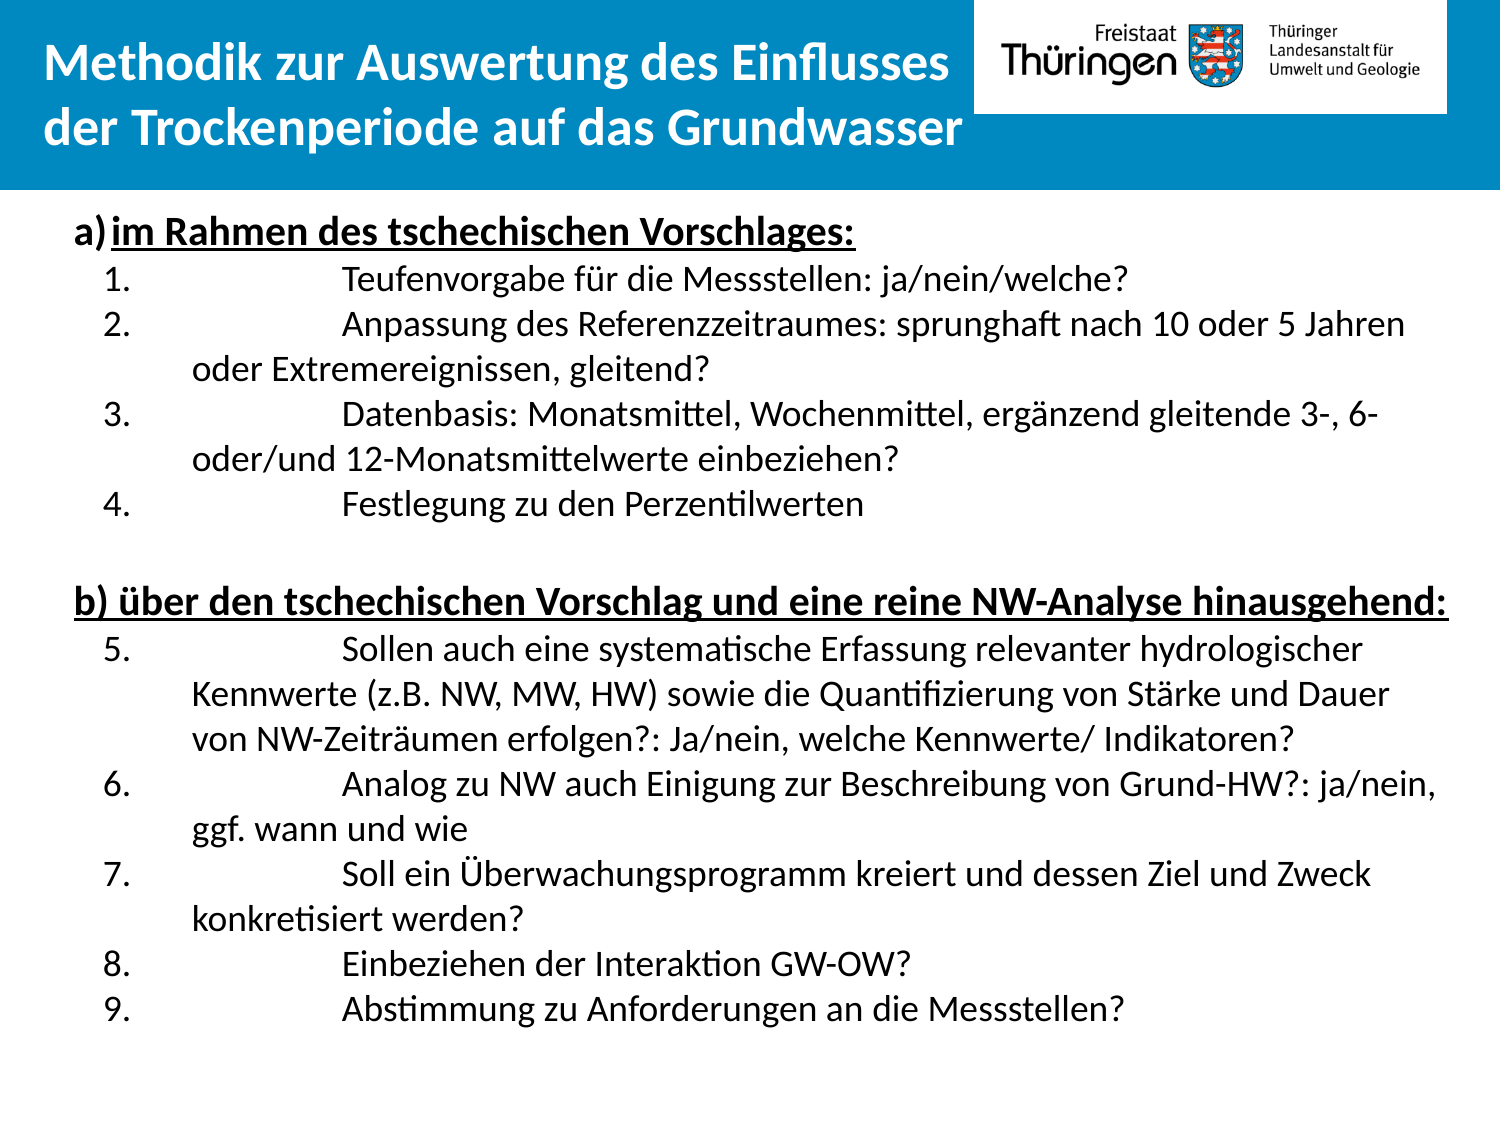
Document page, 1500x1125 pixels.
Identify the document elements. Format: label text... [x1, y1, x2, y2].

picture [975, 0, 1446, 113]
text_box im Rahmen des tschechischen Vorschlages: Teufenvorgabe für die Messstellen: ja/nein/welche? Anpassung des Referenzzeitraumes: sprunghaft nach 10 oder 5 Jahren oder Extremereignissen, gleitend? Datenbasis: Monatsmittel, Wochenmittel, ergänzend gleitende 3-, 6- oder/und 12-Monatsmittelwerte einbeziehen? Festlegung zu den Perzentilwerten b) über den tschechischen Vorschlag und eine reine NW-Analyse hinausgehend: Sollen auch eine systematische Erfassung relevanter hydrologischer Kennwerte (z.B. NW, MW, HW) sowie die Quantifizierung von Stärke und Dauer von NW-Zeiträumen erfolgen?: Ja/nein, welche Kennwerte/ Indikatoren? Analog zu NW auch Einigung zur Beschreibung von Grund-HW?: ja/nein, ggf. wann und wie Soll ein Überwachungsprogramm kreiert und dessen Ziel und Zweck konkretisiert werden? Einbeziehen der Interaktion GW-OW? Abstimmung zu Anforderungen an die Messstellen? [29, 196, 1471, 1083]
text_box Methodik zur Auswertung des Einflusses der Trockenperiode auf das Grundwasser [0, 19, 1058, 164]
